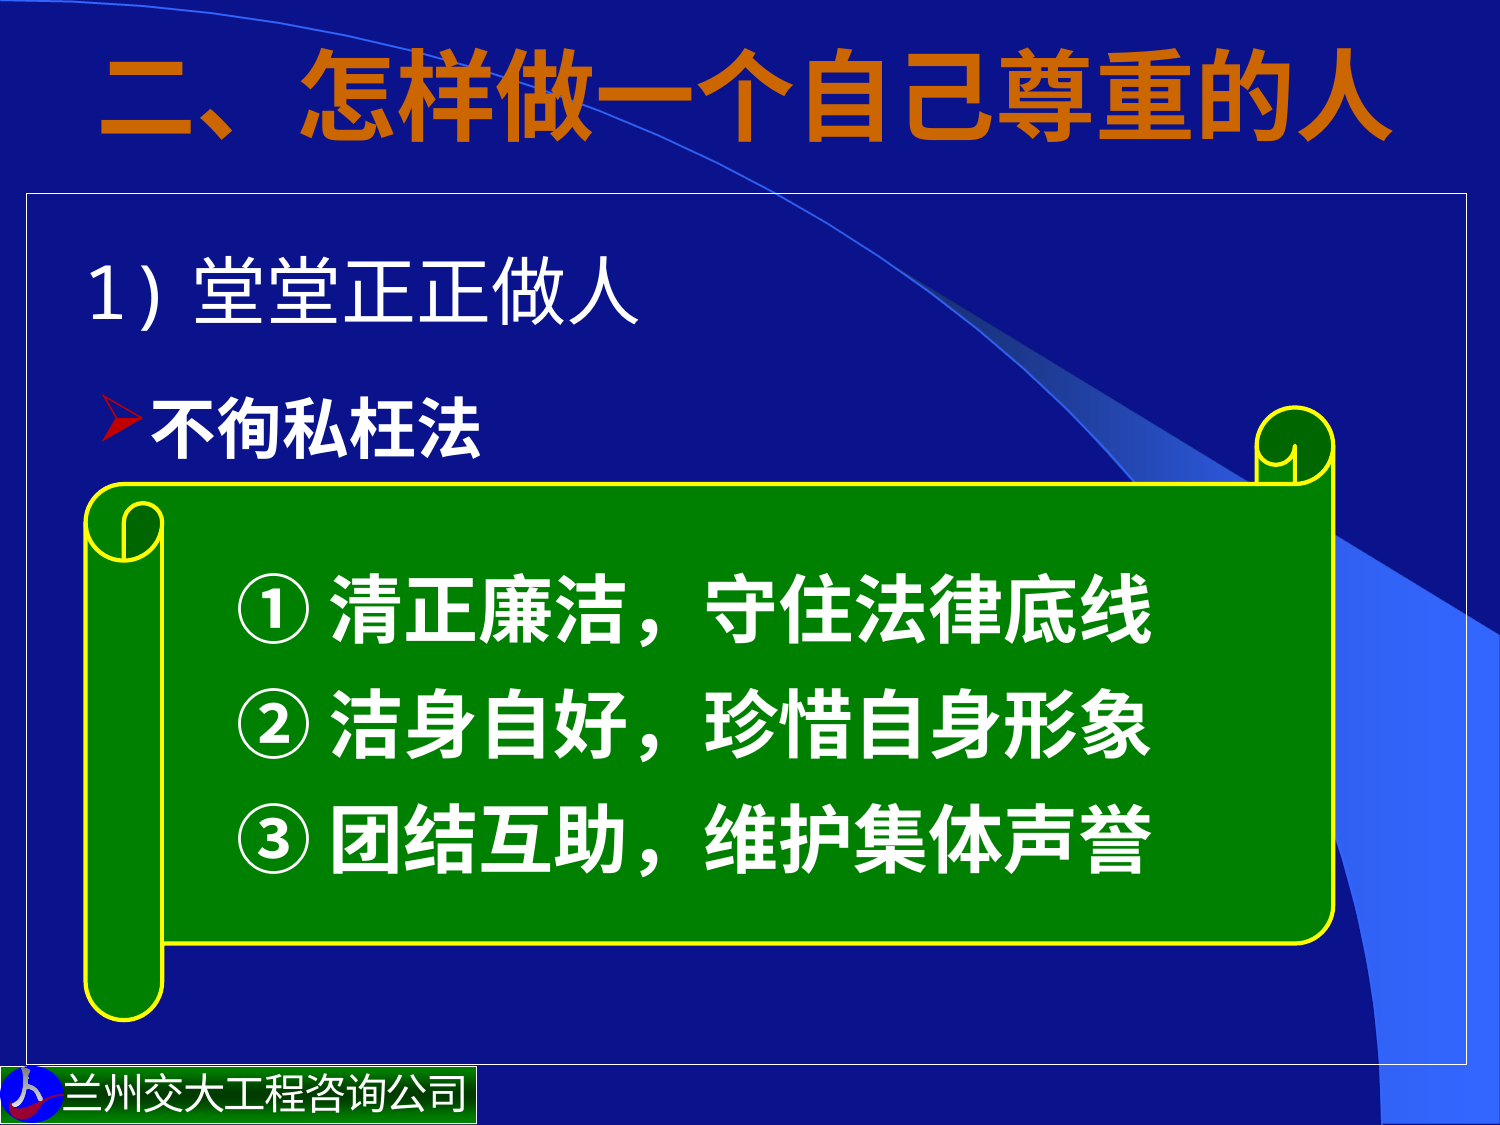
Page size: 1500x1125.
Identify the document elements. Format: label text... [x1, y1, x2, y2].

list 1)堂堂正正做人 不徇私枉法 恪守职业道德（操守） 不做被人看不起的事 把外在约束，化为内在的动力 [26, 193, 1467, 1065]
title 二、怎样做一个自己尊重的人 [26, 0, 1467, 188]
picture [0, 0, 1500, 1125]
text_box ①清正廉洁，守住法律底线 ②洁身自好，珍惜自身形象 ③团结互助，维护集体声誉 [85, 407, 1334, 1021]
